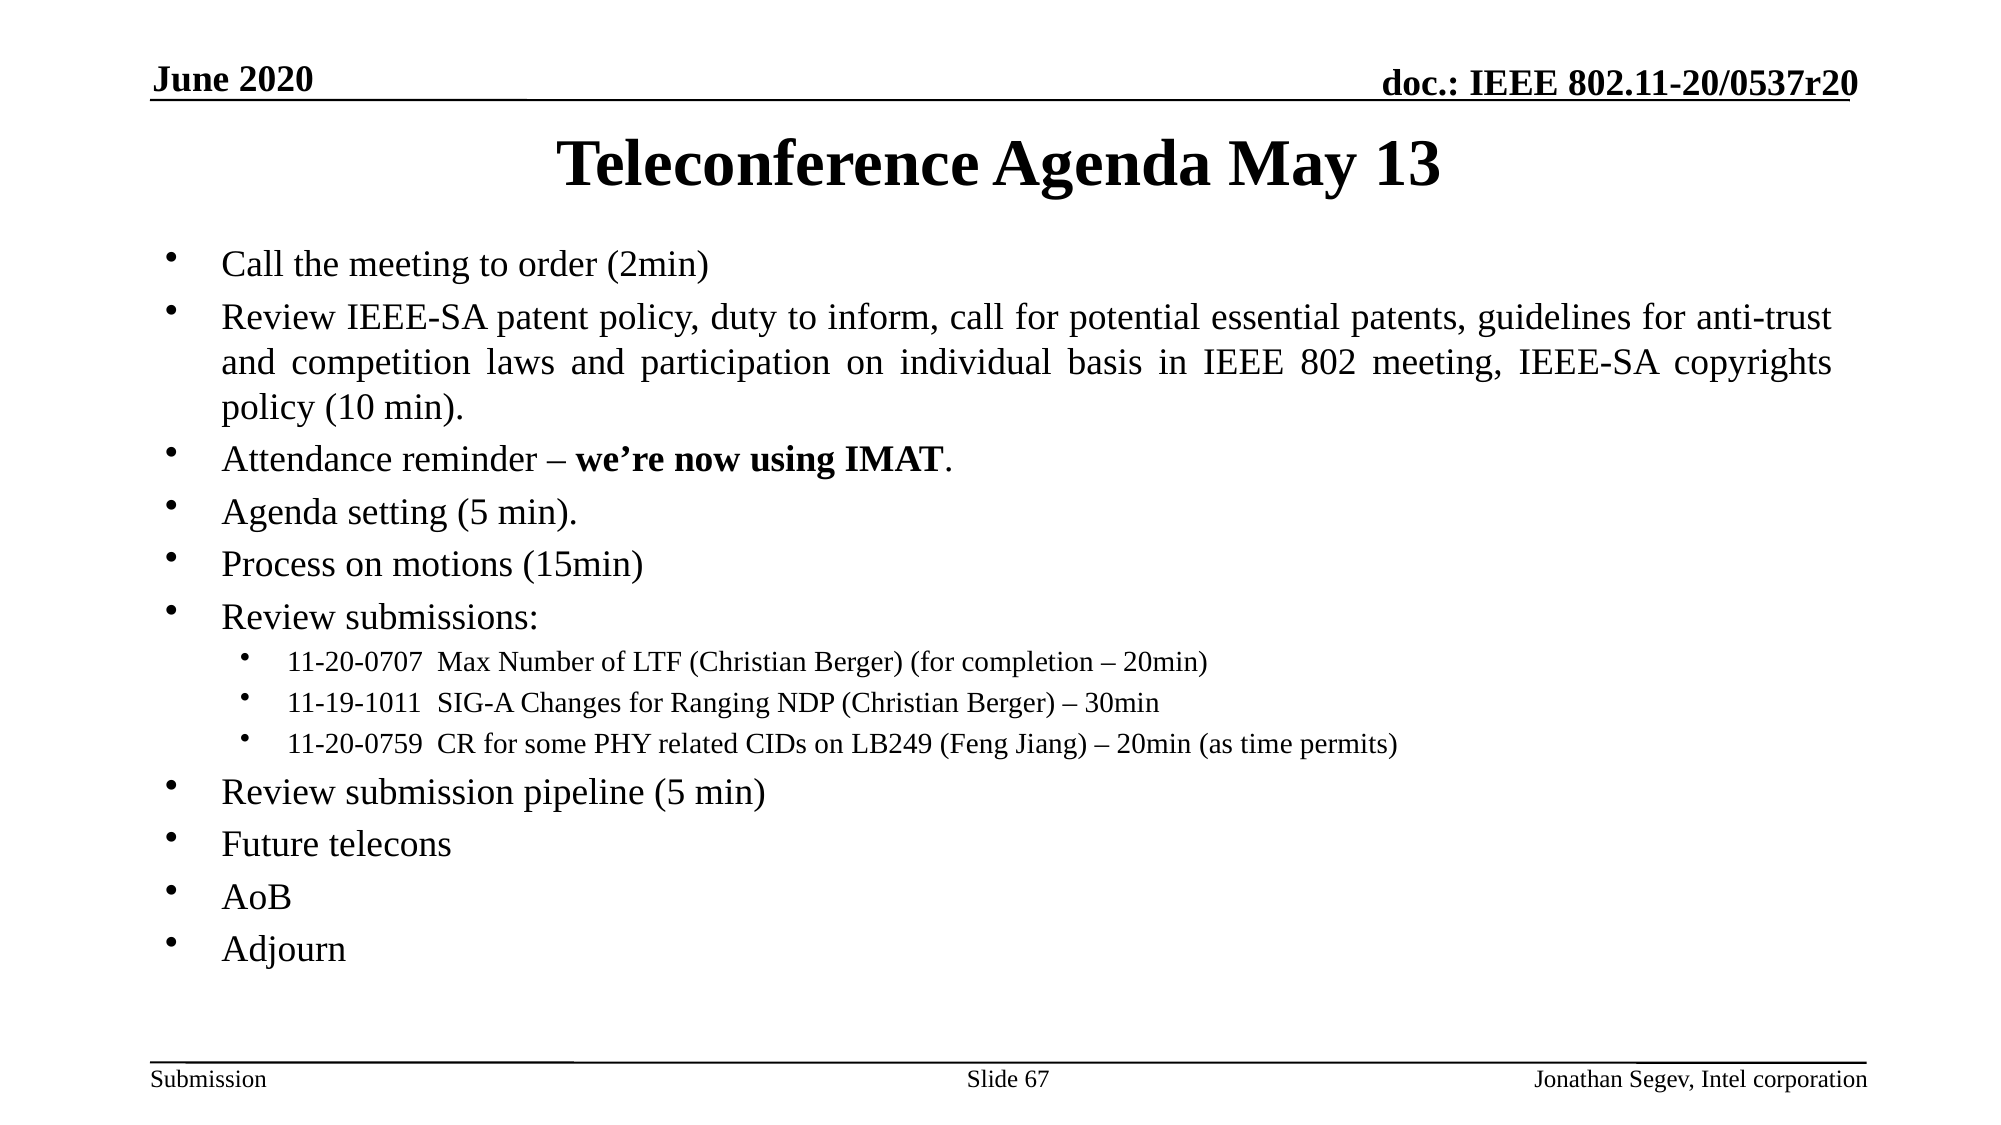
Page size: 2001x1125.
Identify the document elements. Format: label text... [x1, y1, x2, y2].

title Teleconference Agenda May 13 [149, 112, 1850, 205]
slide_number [152, 54, 563, 100]
list Call the meeting to order (2min) Review IEEE-SA patent policy, duty to inform, call for potential essential patents, guidelines for anti-trust and competition laws and participation on individual basis in IEEE 802 meeting, IEEE-SA copyrights policy (10 min). Attendance reminder – we’re now using IMAT. Agenda setting (5 min). Process on motions (15min) Review submissions: 11-20-0707 Max Number of LTF (Christian Berger) (for completion – 20min) 11-19-1011 SIG-A Changes for Ranging NDP (Christian Berger) – 30min 11-20-0759 CR for some PHY related CIDs on LB249 (Feng Jiang) – 20min (as time permits) Review submission pipeline (5 min) Future telecons AoB Adjourn [149, 231, 1850, 1000]
slide_number Slide 67 [950, 1061, 1067, 1123]
footer Jonathan Segev, Intel corporation [1171, 1061, 1869, 1093]
